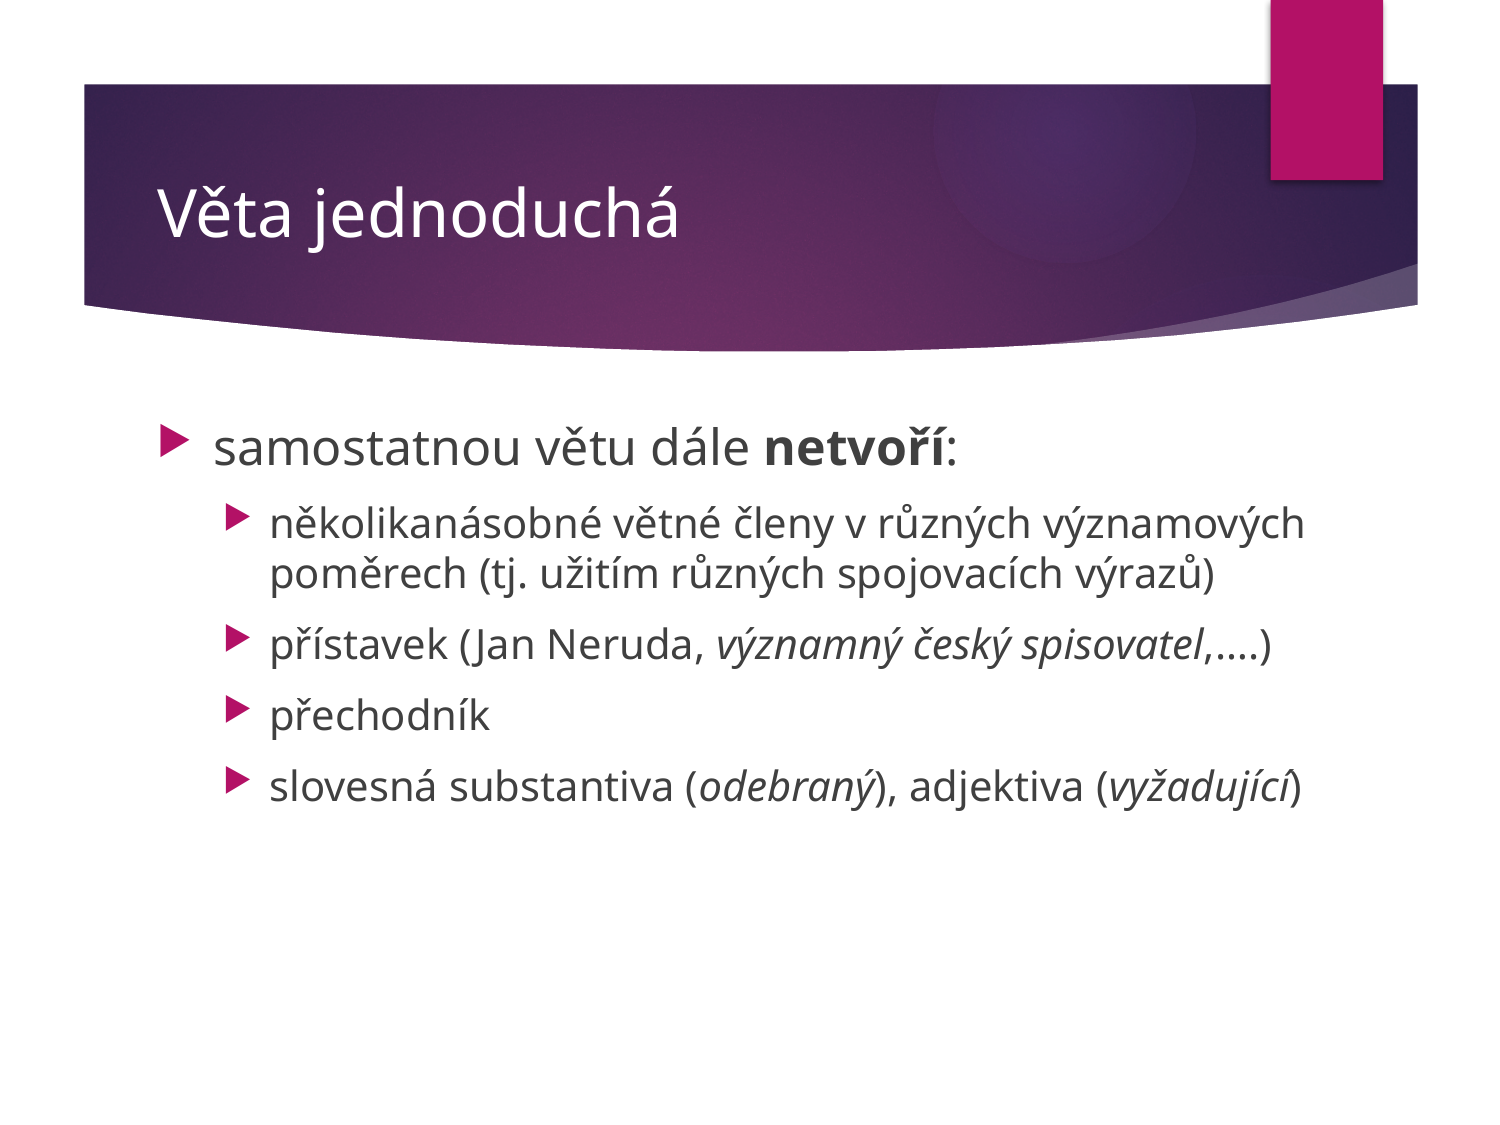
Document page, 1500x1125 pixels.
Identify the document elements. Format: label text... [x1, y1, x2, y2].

list samostatnou větu dále netvoří: několikanásobné větné členy v různých významových poměrech (tj. užitím různých spojovacích výrazů) přístavek (Jan Neruda, významný český spisovatel,….) přechodník slovesná substantiva (odebraný), adjektiva (vyžadující) [141, 408, 1418, 988]
title Věta jednoduchá [142, 152, 1183, 269]
